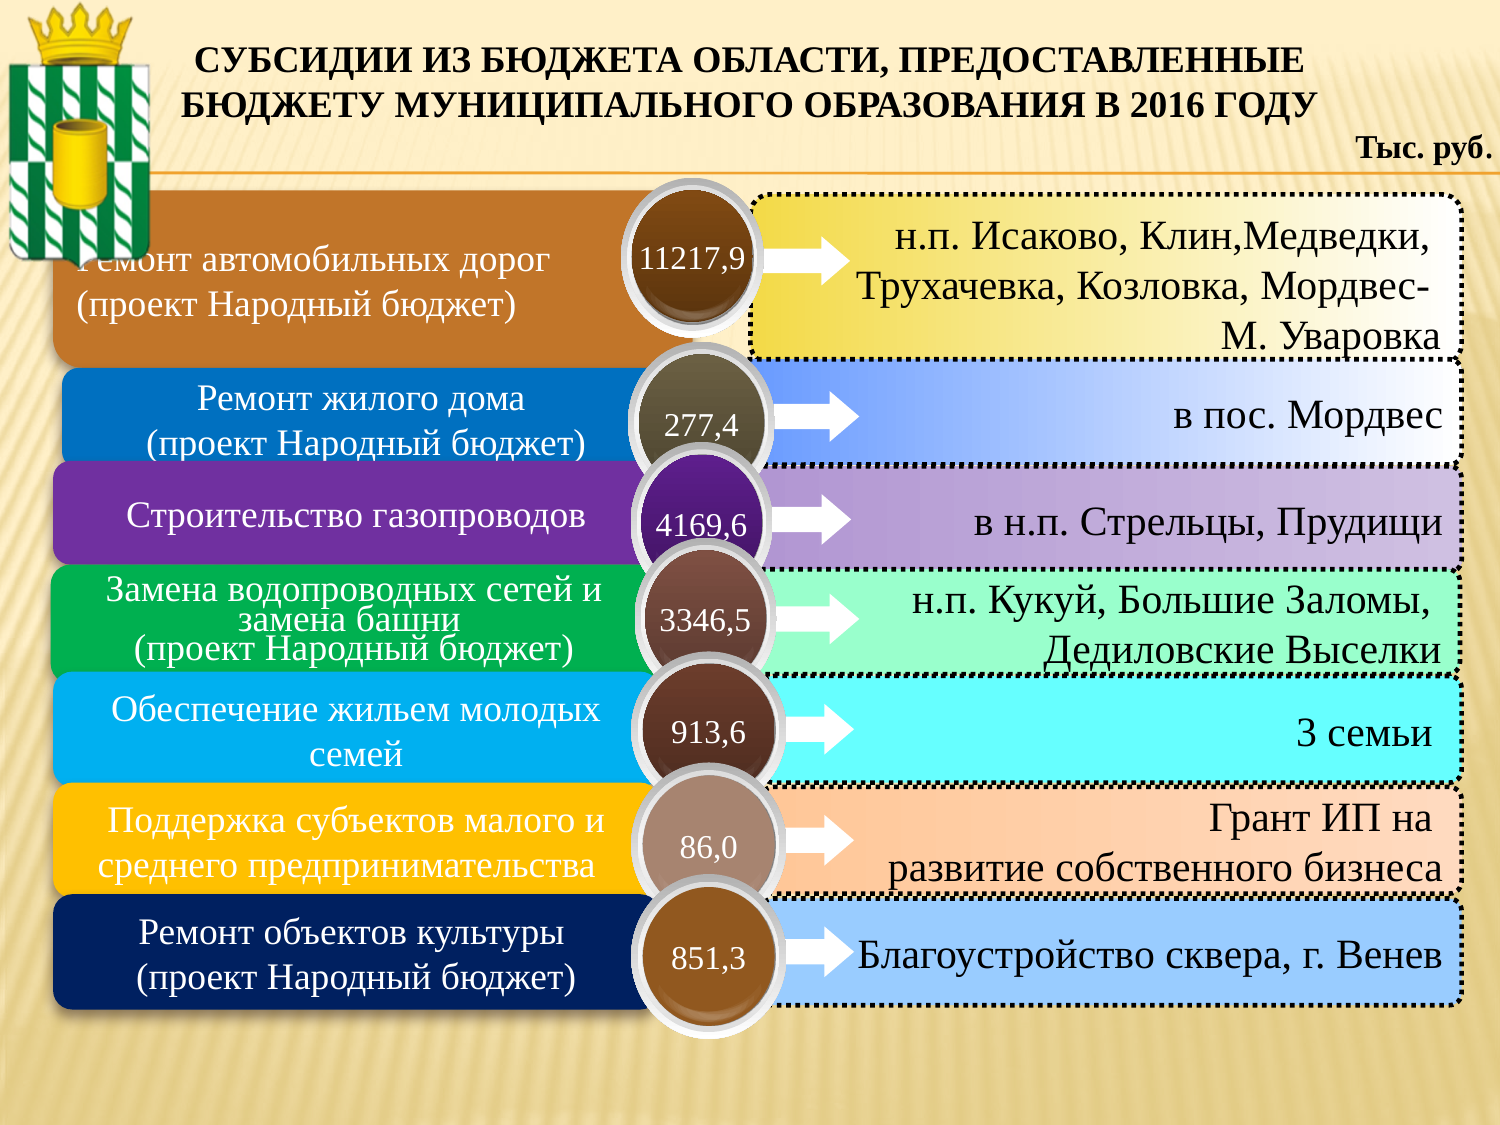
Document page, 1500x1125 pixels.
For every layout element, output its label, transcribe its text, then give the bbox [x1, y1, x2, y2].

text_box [620, 177, 764, 338]
text_box [787, 593, 860, 645]
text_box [634, 537, 778, 650]
text_box в пос. Мордвес [785, 359, 1462, 465]
text_box Тыс. руб. [1340, 113, 1500, 174]
text_box [785, 391, 860, 442]
text_box н.п. Исаково, Клин,Медведки, Трухачевка, Козловка, Мордвес- М. Уваровка [774, 194, 1462, 360]
text_box Благоустройство сквера, г. Венев [795, 898, 1462, 1006]
text_box Ремонт объектов культуры (проект Народный бюджет) [53, 894, 620, 1010]
text_box Обеспечение жильем молодых семей [53, 671, 620, 784]
text_box в н.п. Стрельцы, Прудищи [783, 466, 1462, 571]
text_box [627, 341, 776, 442]
text_box [795, 814, 855, 866]
text_box [795, 703, 855, 755]
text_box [630, 873, 787, 1040]
text_box Грант ИП на развитие собственного бизнеса [795, 786, 1462, 894]
title СУБСИДИИ ИЗ БЮДЖЕТА ОБЛАСТИ, ПРЕДОСТАВЛЕННЫЕ БЮДЖЕТУ МУНИЦИПАЛЬНОГО ОБРАЗОВАНИЯ В 2016 ГОДУ [155, 0, 1394, 163]
text_box н.п. Кукуй, Большие Заломы, Дедиловские Выселки [787, 569, 1460, 675]
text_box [630, 762, 787, 873]
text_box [630, 441, 774, 539]
text_box [795, 926, 855, 978]
text_box Строительство газопроводов [53, 460, 620, 564]
picture [4, 0, 153, 271]
text_box Ремонт жилого дома (проект Народный бюджет) [62, 367, 617, 460]
text_box 3 семьи [795, 675, 1462, 783]
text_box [630, 651, 787, 762]
text_box Ремонт автомобильных дорог (проект Народный бюджет) [53, 190, 617, 367]
text_box [783, 494, 852, 545]
text_box [774, 236, 851, 286]
text_box Замена водопроводных сетей и замена башни (проект Народный бюджет) [50, 564, 624, 676]
text_box Поддержка субъектов малого и среднего предпринимательства [53, 782, 620, 895]
